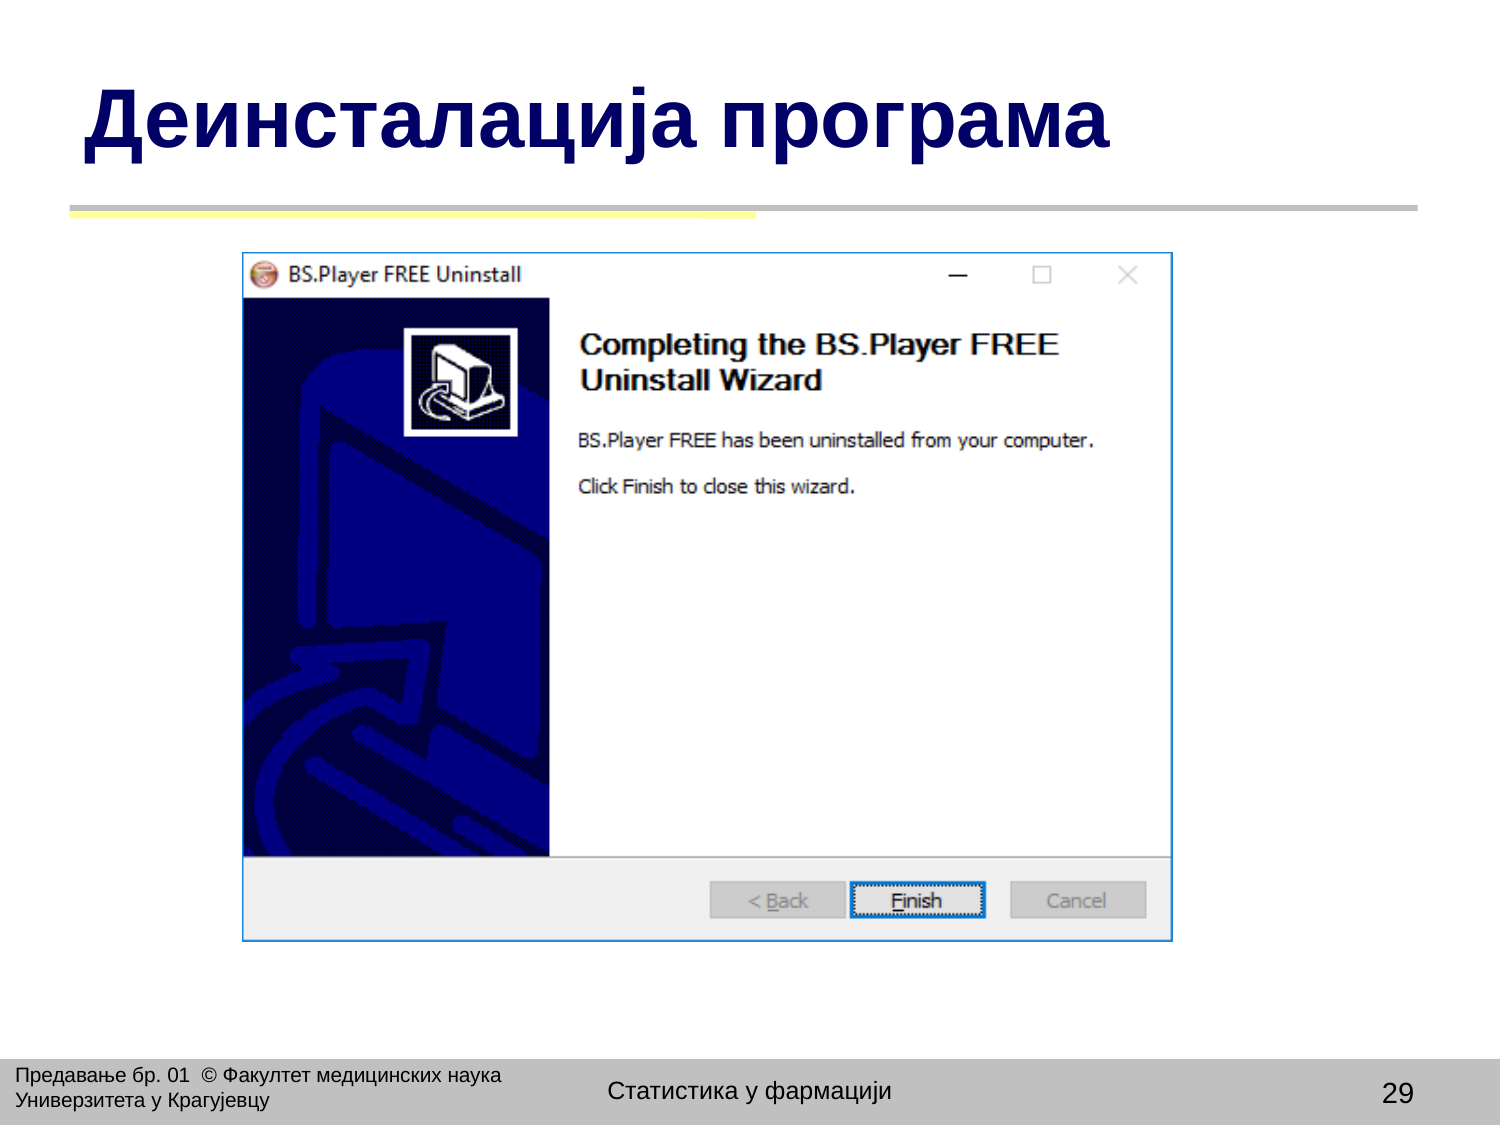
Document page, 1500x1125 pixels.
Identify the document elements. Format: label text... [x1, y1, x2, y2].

title Деинсталација програма [69, 19, 1426, 208]
slide_number 29 [1079, 1066, 1430, 1125]
slide_number Предавање бр. 01 © Факултет медицинских наука Универзитета у Крагујевцу [0, 1053, 614, 1108]
footer Статистика у фармацији [512, 1066, 988, 1125]
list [242, 252, 1173, 943]
